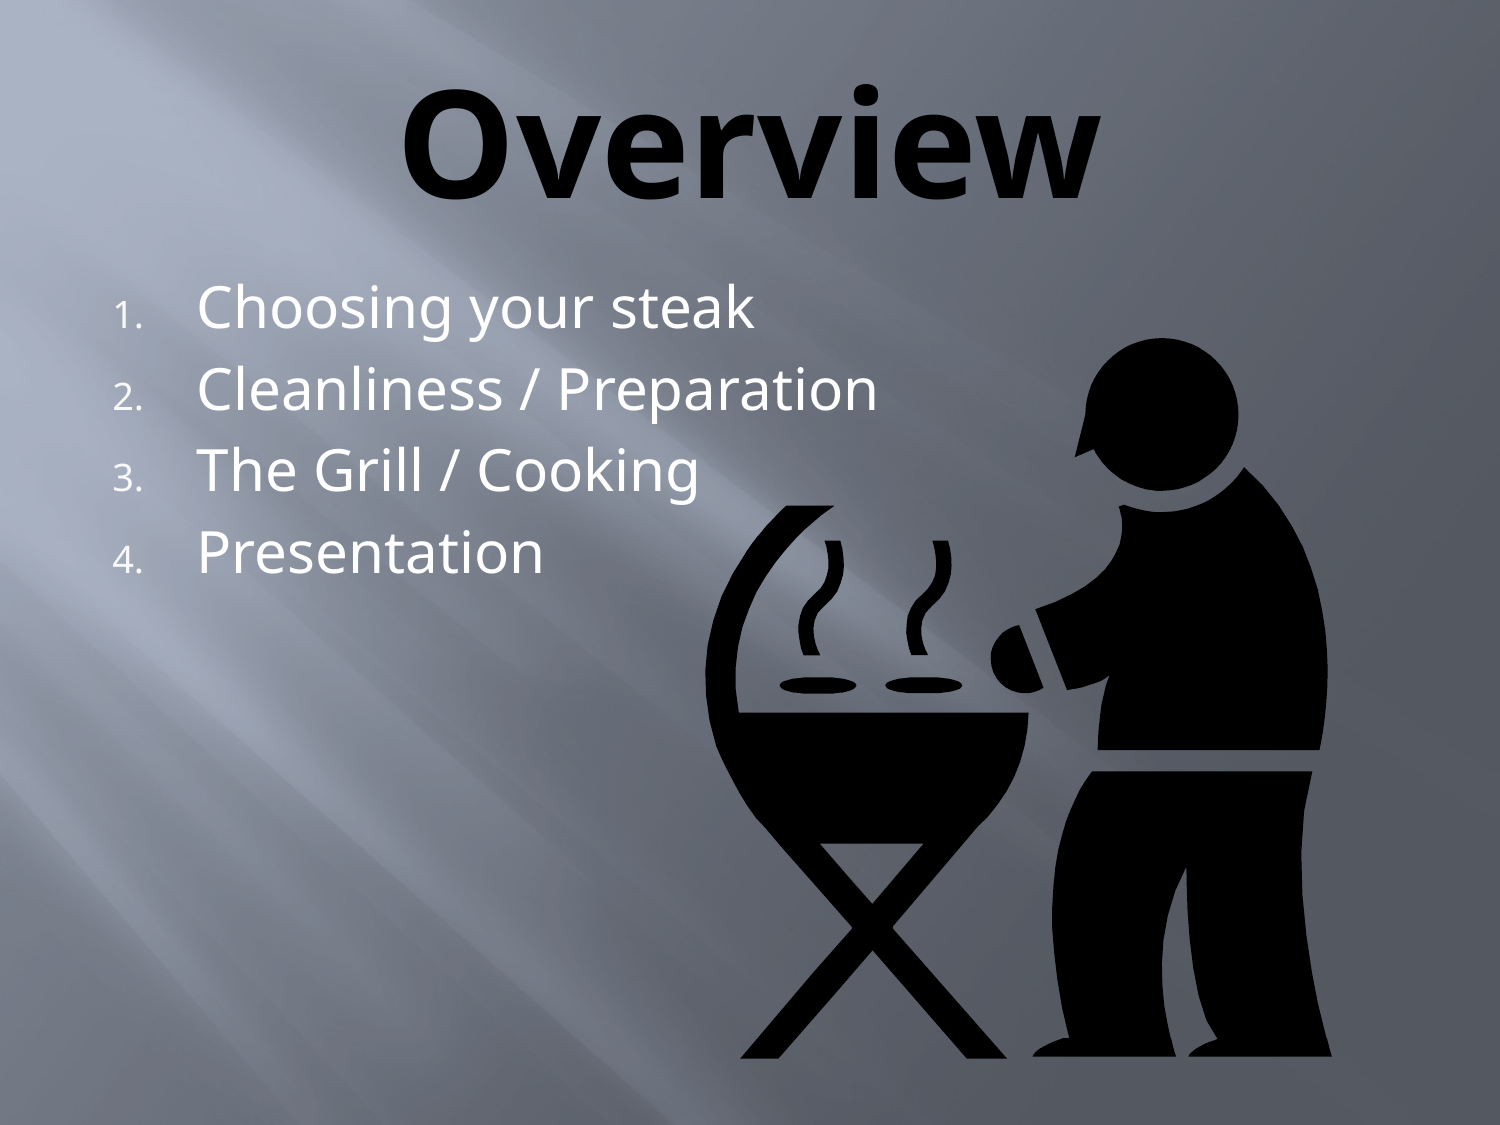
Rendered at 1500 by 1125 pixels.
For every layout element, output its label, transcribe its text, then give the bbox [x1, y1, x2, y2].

list Choosing your steak Cleanliness / Preparation The Grill / Cooking Presentation [75, 262, 1425, 1035]
picture [693, 337, 1353, 1059]
title Overview [75, 45, 1425, 233]
